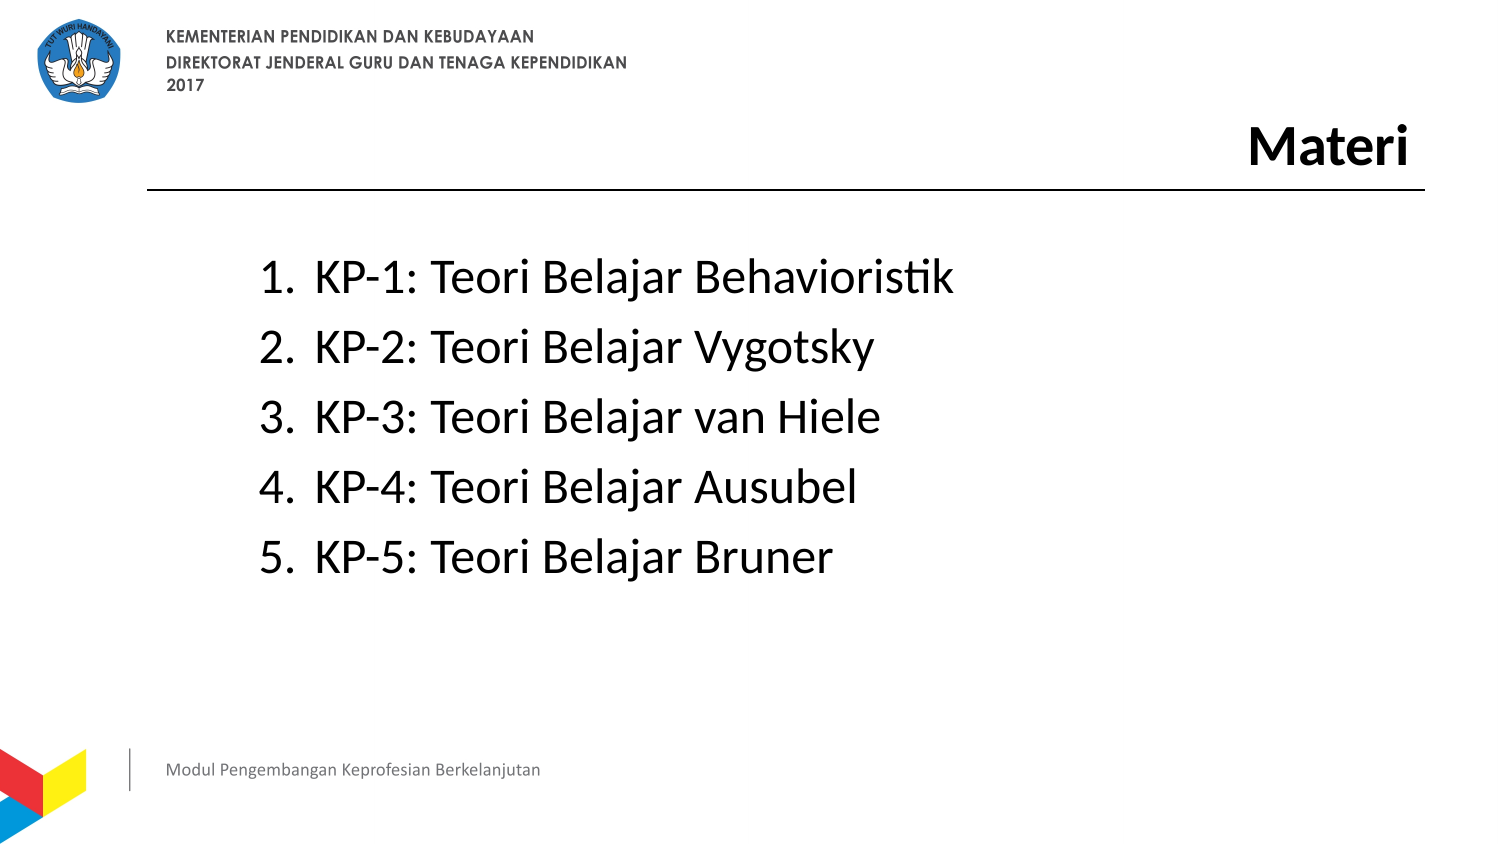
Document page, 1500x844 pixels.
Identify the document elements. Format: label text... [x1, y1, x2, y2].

title Materi [147, 99, 1425, 185]
list KP-1: Teori Belajar Behavioristik KP-2: Teori Belajar Vygotsky KP-3: Teori Belajar van Hiele KP-4: Teori Belajar Ausubel KP-5: Teori Belajar Bruner [243, 236, 1194, 753]
picture [0, 0, 1498, 844]
